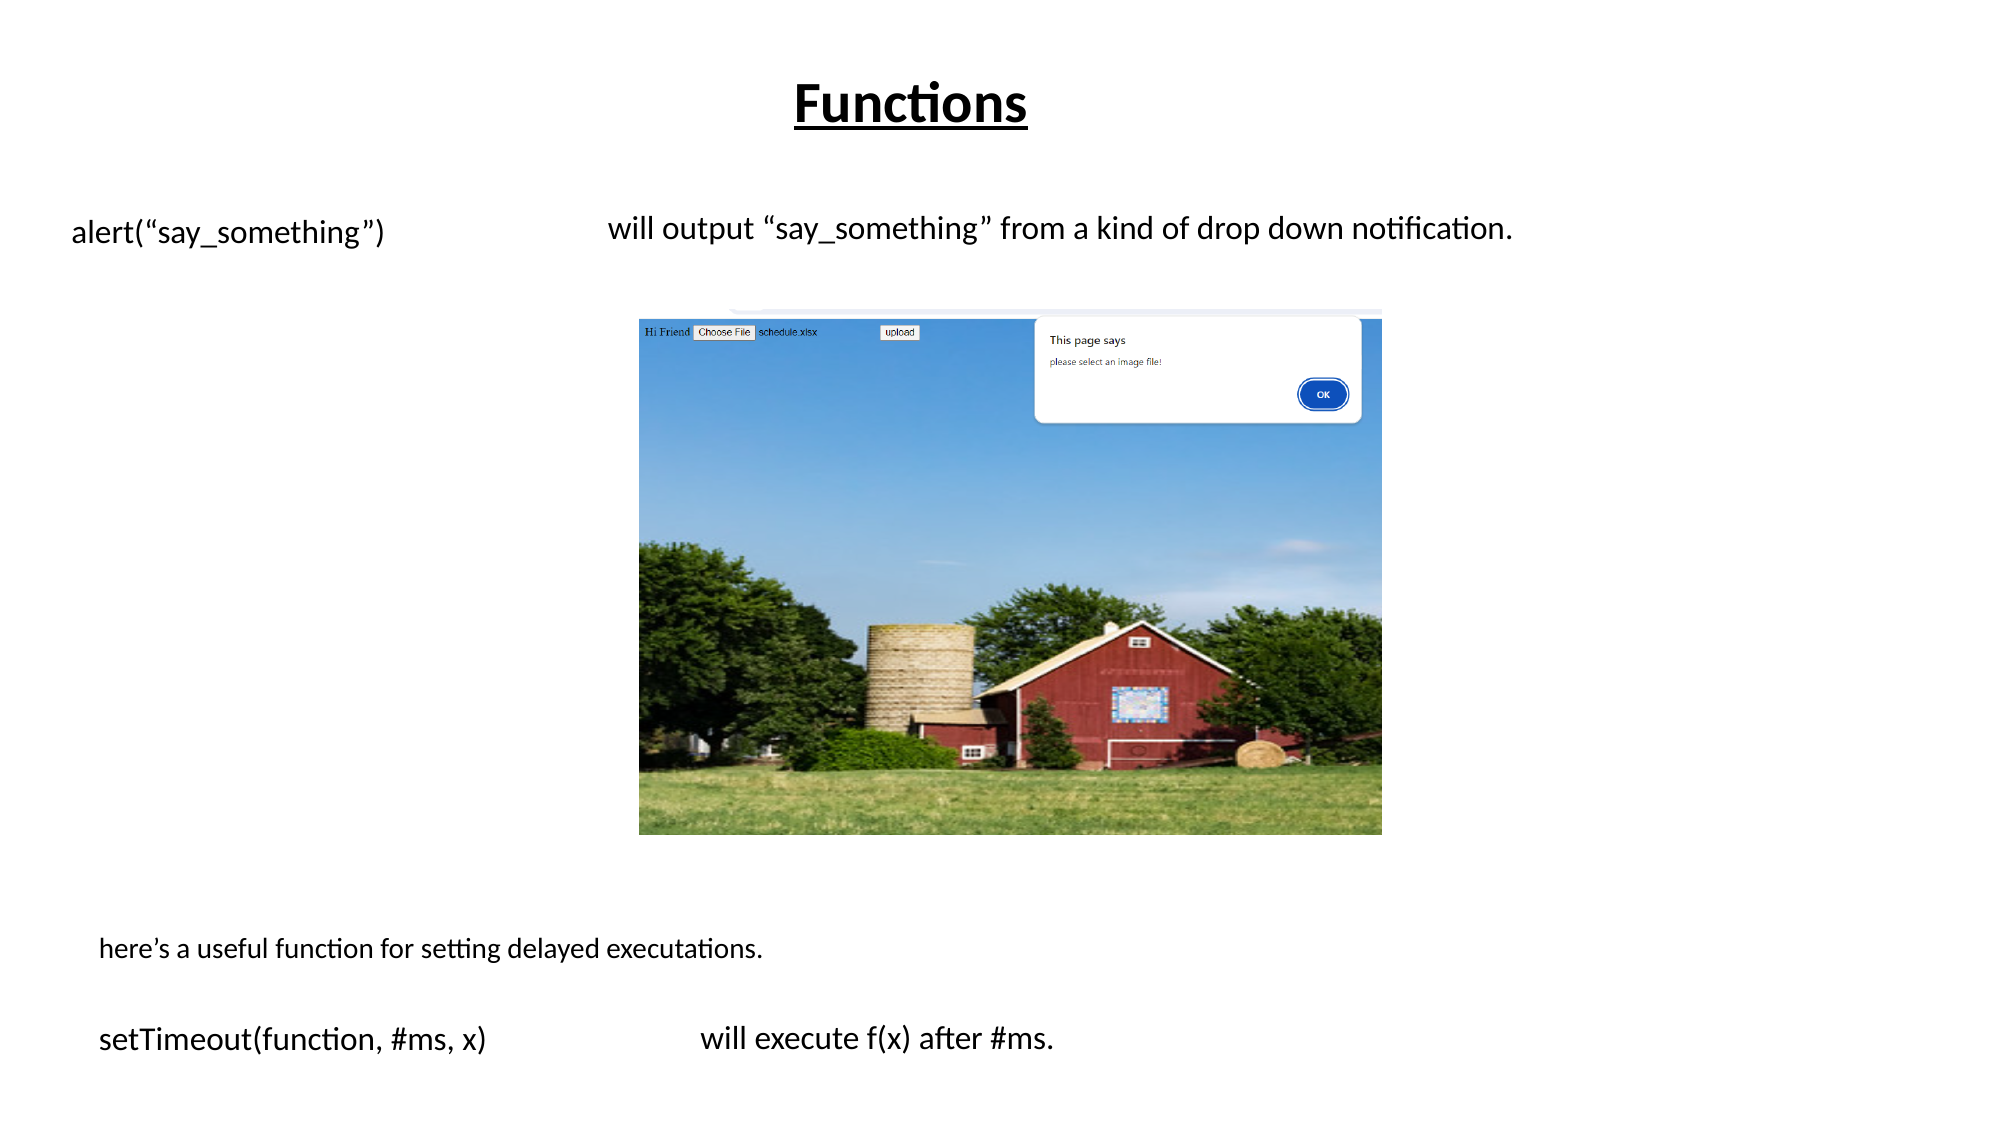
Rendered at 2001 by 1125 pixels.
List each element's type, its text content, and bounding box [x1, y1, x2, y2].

text_box will execute f(x) after #ms. [685, 1008, 1095, 1064]
text_box Functions [779, 56, 1119, 142]
text_box here’s a useful function for setting delayed executations. [84, 922, 813, 972]
text_box will output “say_something” from a kind of drop down notification. [593, 199, 1573, 254]
picture [639, 309, 1382, 835]
text_box alert(“say_something”) [56, 202, 446, 258]
text_box setTimeout(function, #ms, x) [84, 1010, 518, 1065]
